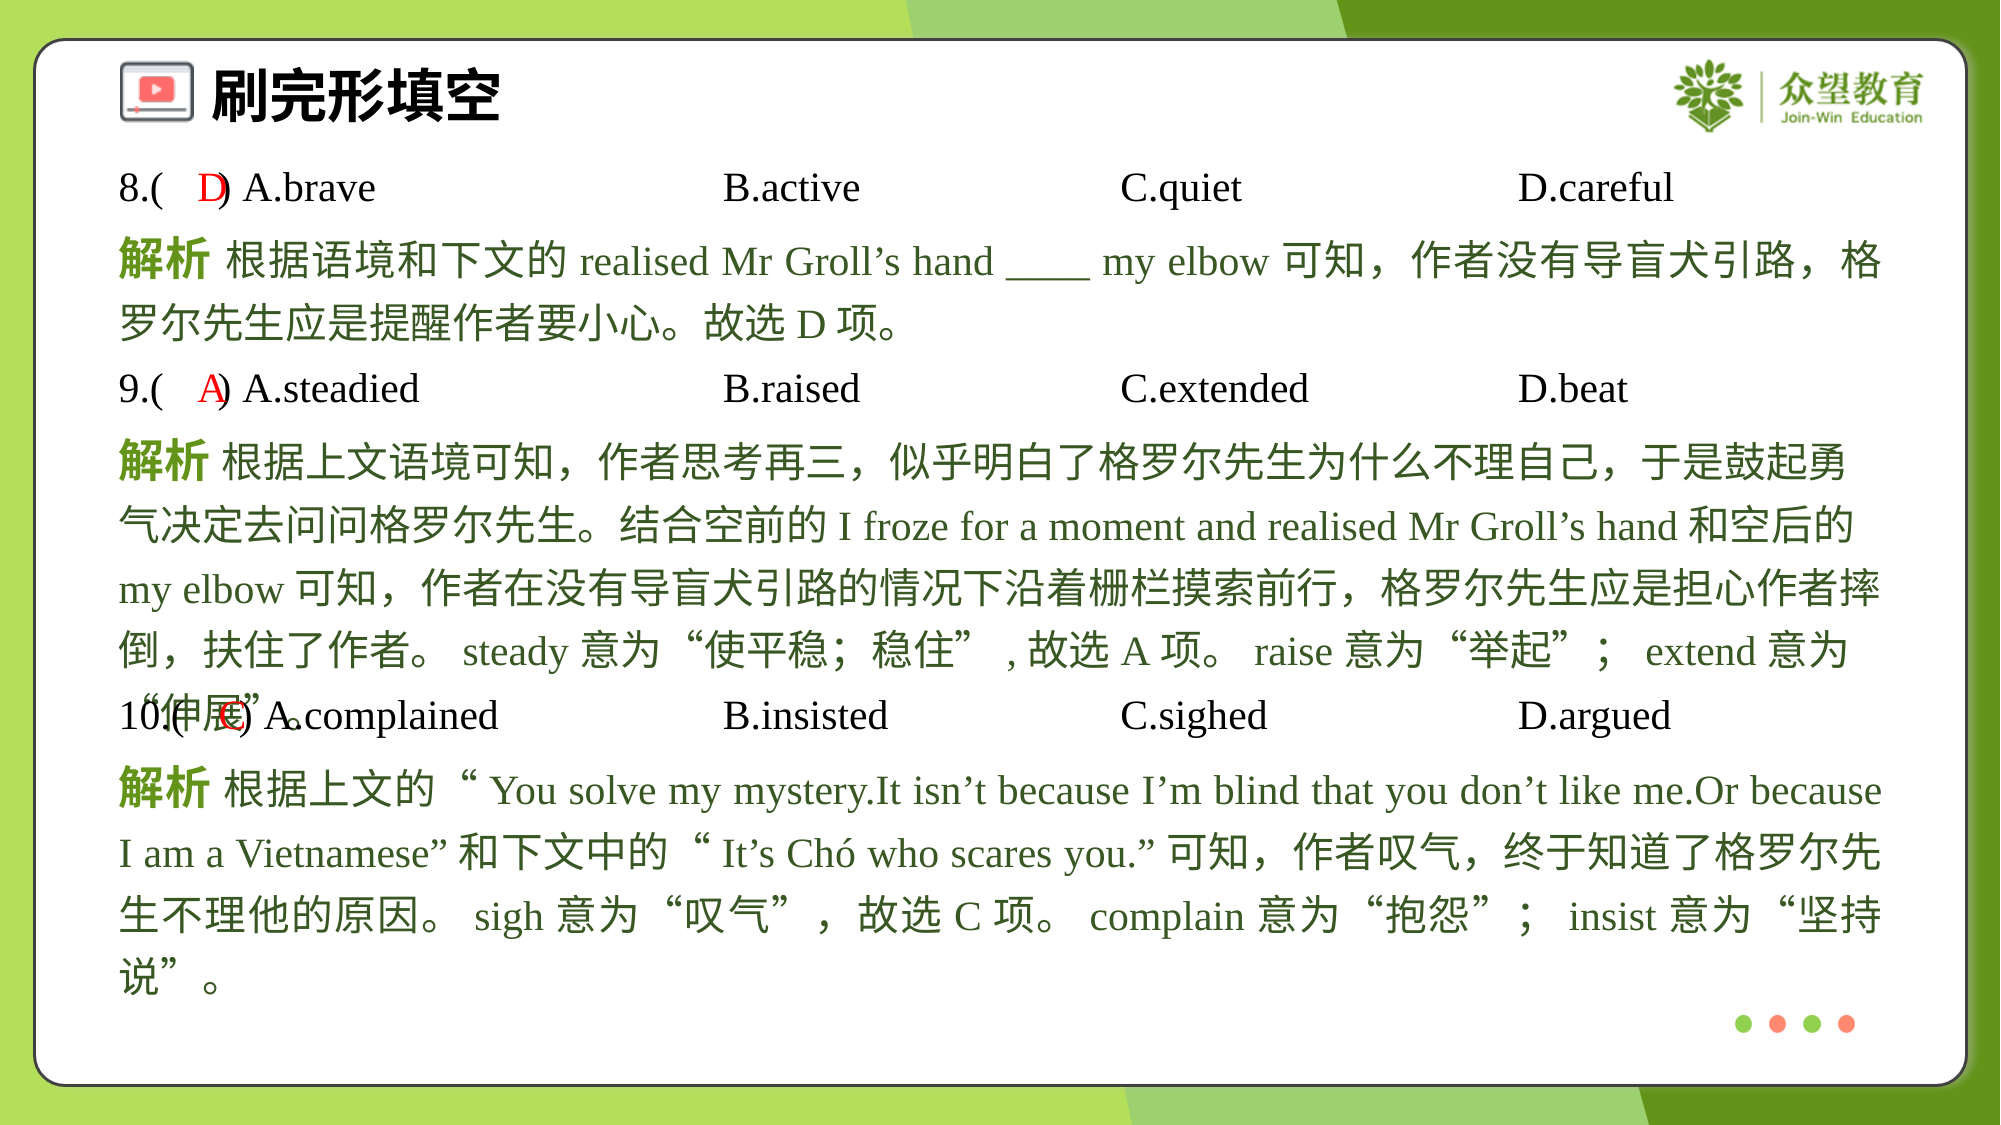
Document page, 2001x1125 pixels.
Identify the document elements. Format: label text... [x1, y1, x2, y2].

text_box 8.( ) A.brave B.active C.quiet D.careful [118, 146, 192, 204]
text_box 解析 根据上文语境可知，作者思考再三，似乎明白了格罗尔先生为什么不理自己，于是鼓起勇气决定去问问格罗尔先生。结合空前的I froze for a moment and realised Mr Groll’s hand和空后的my elbow可知，作者在没有导盲犬引路的情况下沿着栅栏摸索前行，格罗尔先生应是担心作者摔倒，扶住了作者。steady意为“使平稳；稳住”,故选A项。raise意为“举起”；extend意为“伸展”。 [118, 417, 1883, 670]
text_box 9.( ) A.steadied B.raised C.extended D.beat [233, 348, 1883, 406]
text_box A [192, 348, 233, 406]
text_box 10.( ) A.complained B.insisted C.sighed D.argued [118, 675, 213, 733]
text_box D [192, 146, 233, 205]
text_box 8.( ) A.brave B.active C.quiet D.careful [233, 146, 1883, 204]
text_box C [213, 675, 252, 733]
text_box 10.( ) A.complained B.insisted C.sighed D.argued [252, 675, 1883, 733]
picture [0, 0, 2000, 1125]
text_box 解析 根据上文的“You solve my mystery.It isn’t because I’m blind that you don’t like me.Or because I am a Vietnamese”和下文中的“It’s Chó who scares you.”可知，作者叹气，终于知道了格罗尔先生不理他的原因。sigh意为“叹气”，故选C项。complain意为“抱怨”；insist意为“坚持说”。 [118, 744, 1883, 934]
text_box 9.( ) A.steadied B.raised C.extended D.beat [118, 348, 192, 406]
text_box 解析 根据语境和下文的realised Mr Groll’s hand ____ my elbow可知，作者没有导盲犬引路，格罗尔先生应是提醒作者要小心。故选D项。 [118, 215, 1883, 343]
